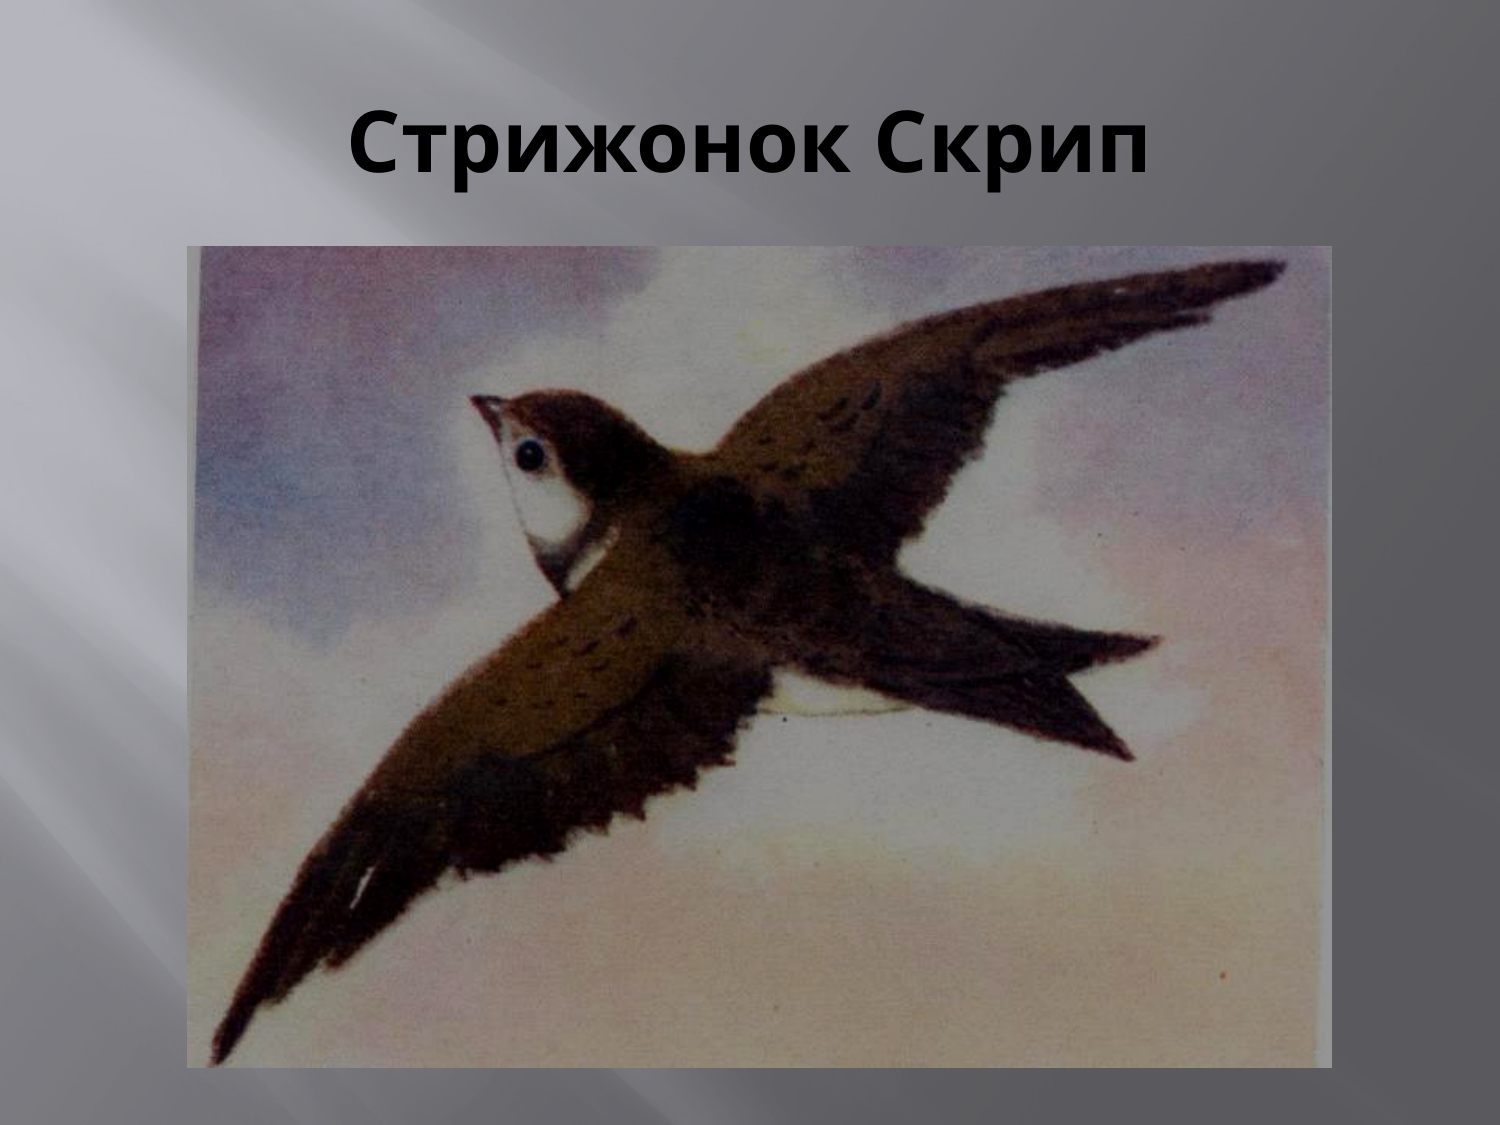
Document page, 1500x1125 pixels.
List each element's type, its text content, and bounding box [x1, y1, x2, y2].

picture [187, 245, 1332, 1068]
title Стрижонок Скрип [75, 45, 1425, 233]
